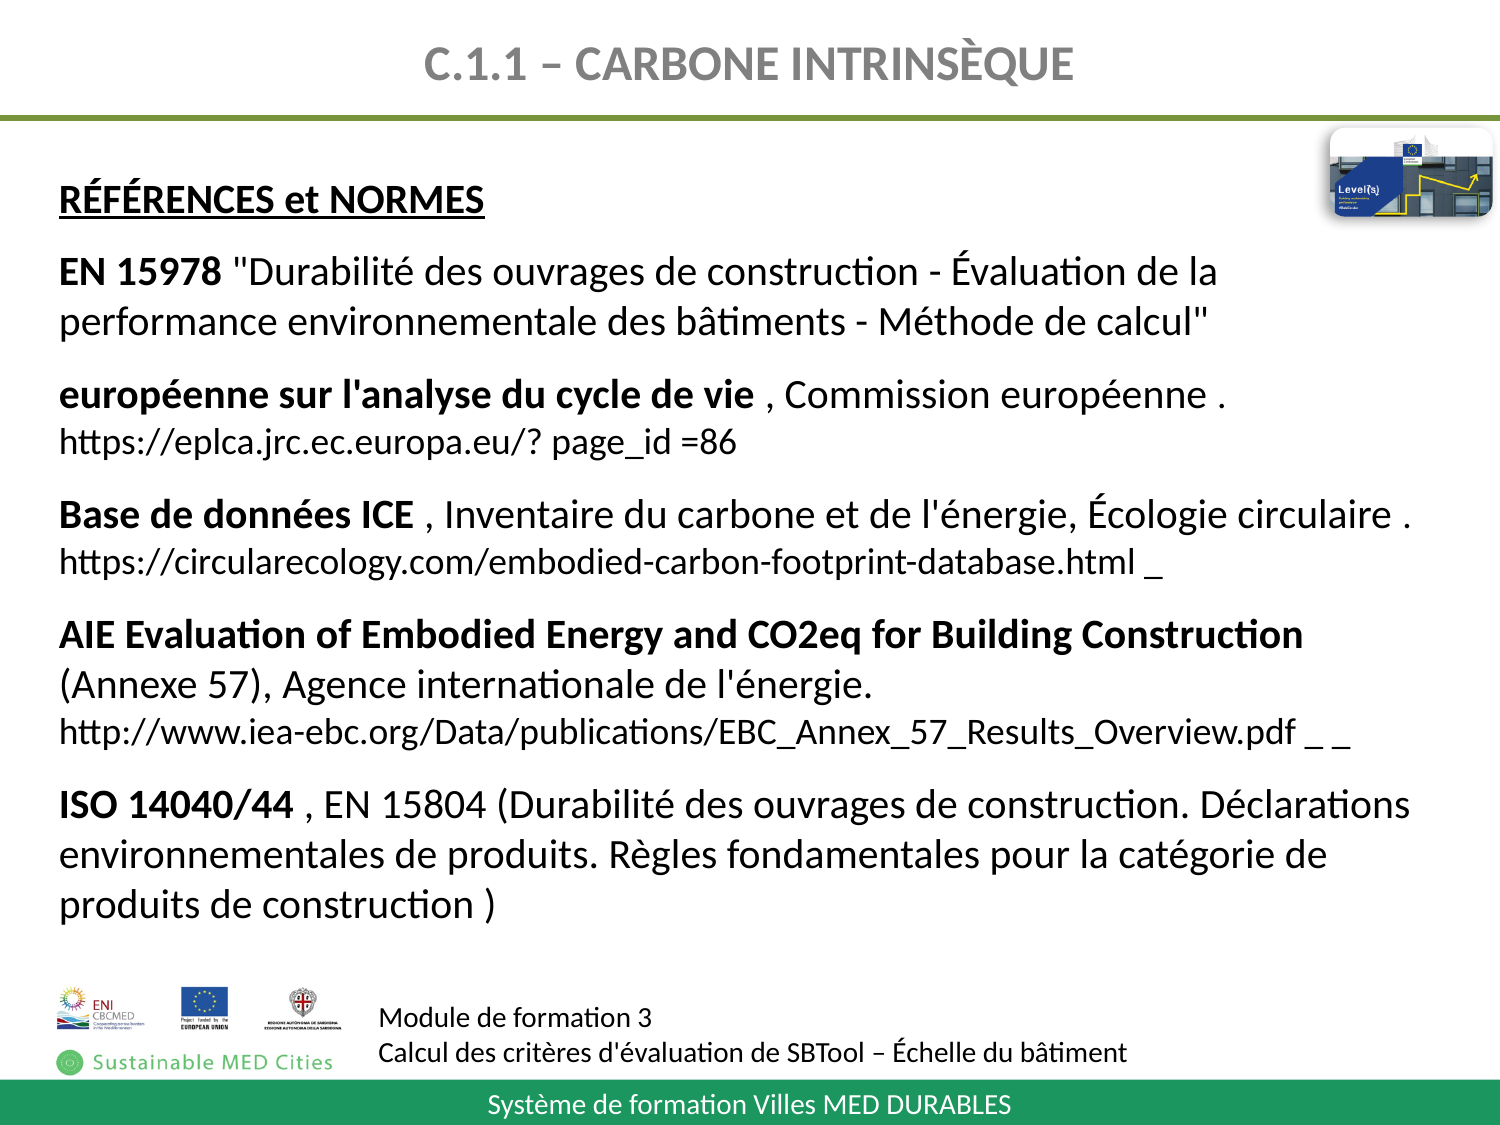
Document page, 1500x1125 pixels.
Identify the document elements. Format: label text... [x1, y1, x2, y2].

title C.1.1 – CARBONE INTRINSÈQUE [0, 0, 1500, 121]
picture [1329, 127, 1493, 217]
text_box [0, 972, 1500, 1125]
list RÉFÉRENCES et NORMES EN 15978 "Durabilité des ouvrages de construction - Évaluation de la performance environnementale des bâtiments - Méthode de calcul" européenne sur l'analyse du cycle de vie , Commission européenne . https://eplca.jrc.ec.europa.eu/? page_id =86 Base de données ICE , Inventaire du carbone et de l'énergie, Écologie circulaire . https://circularecology.com/embodied-carbon-footprint-database.html _ AIE Evaluation of Embodied Energy and CO2eq for Building Construction (Annexe 57), Agence internationale de l'énergie. http://www.iea-ebc.org/Data/publications/EBC_Annex_57_Results_Overview.pdf _ _ ISO 14040/44 , EN 15804 (Durabilité des ouvrages de construction. Déclarations environnementales de produits. Règles fondamentales pour la catégorie de produits de construction ) [43, 163, 1457, 970]
